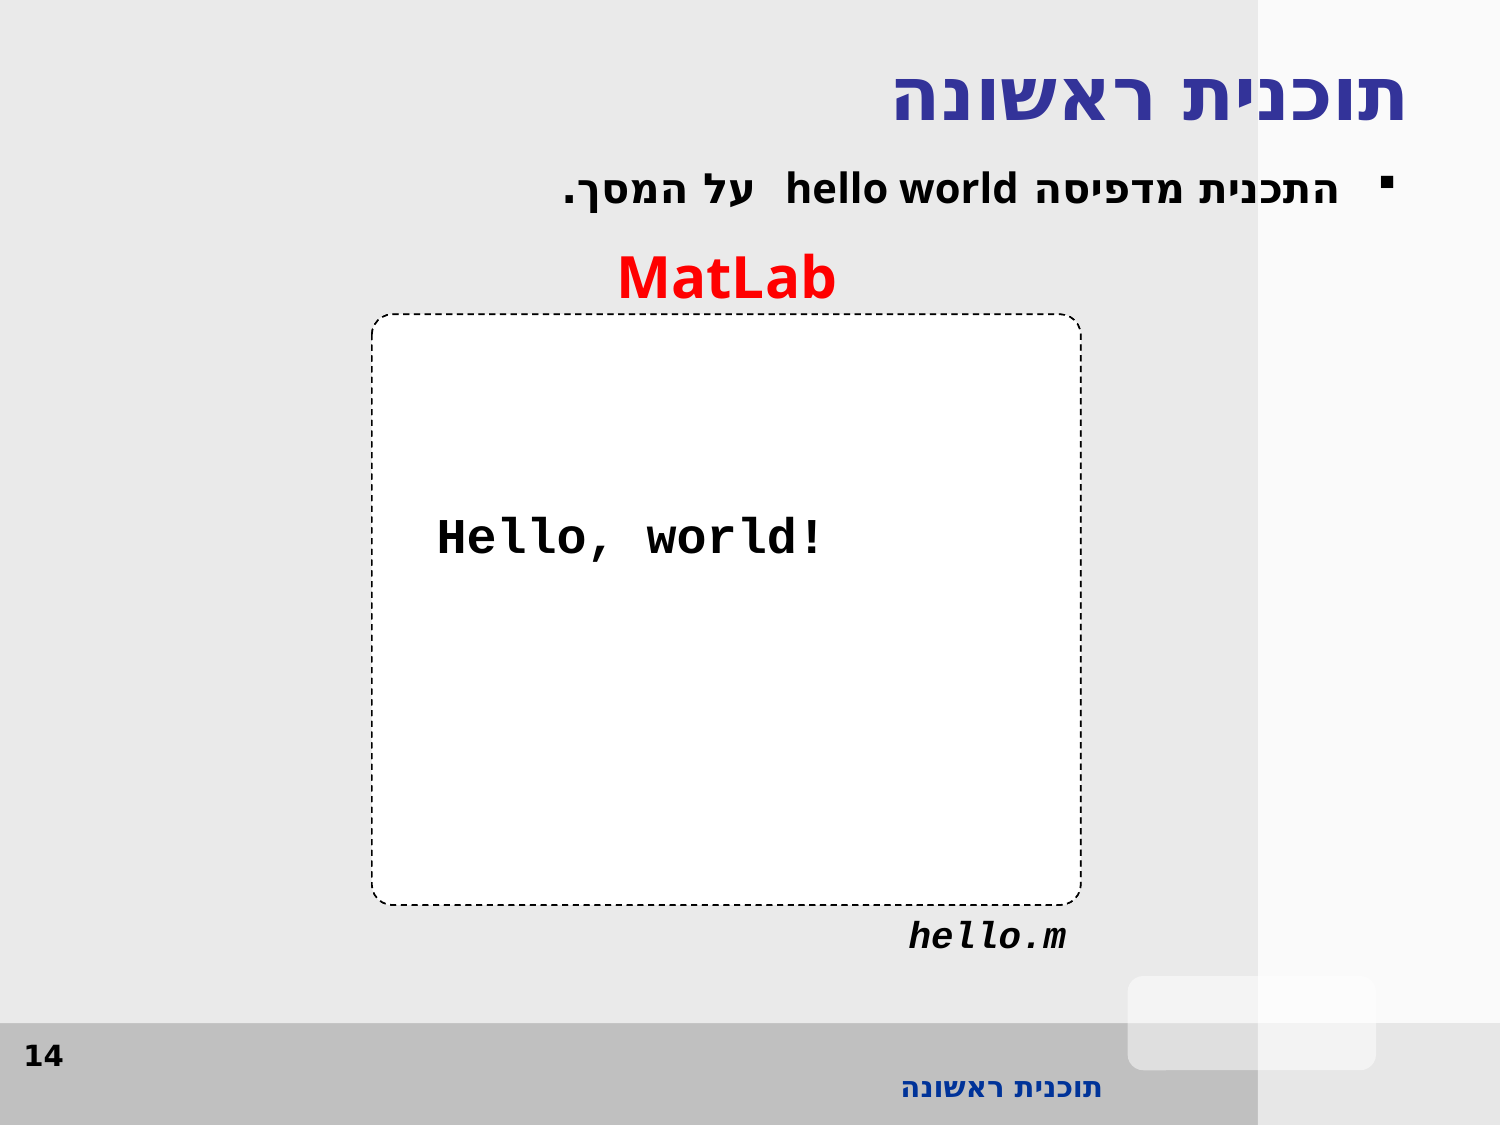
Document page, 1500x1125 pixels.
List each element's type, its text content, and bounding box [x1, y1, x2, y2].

text_box תוכנית ראשונה [885, 1060, 1118, 1111]
text_box תוכנית ראשונה [149, 20, 1425, 161]
text_box [371, 314, 1081, 905]
text_box hello.m [893, 903, 1081, 964]
text_box Hello, world! [421, 495, 842, 571]
text_box MatLab [537, 220, 916, 314]
text_box function hello() disp( ‘hello world’); end [1081, 331, 1090, 748]
text_box התכנית מדפיסה hello world על המסך. [100, 154, 1412, 220]
slide_number 14 [8, 1029, 359, 1108]
